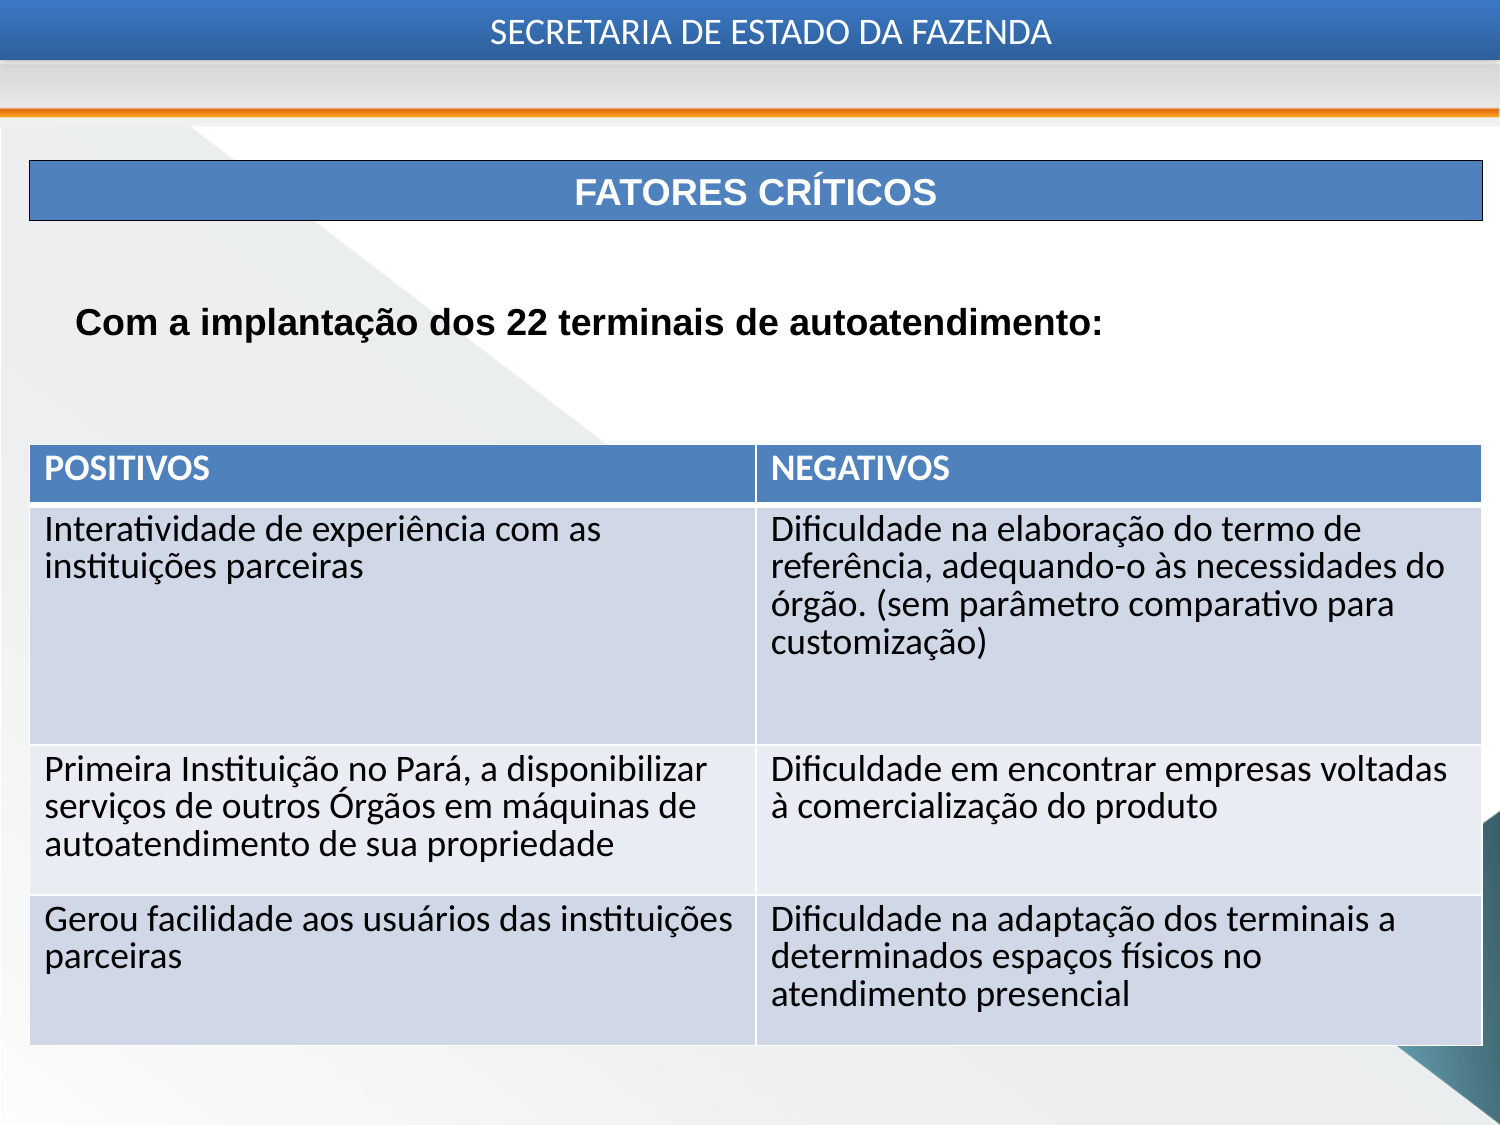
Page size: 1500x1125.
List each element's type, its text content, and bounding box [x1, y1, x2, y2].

text_box FATORES CRÍTICOS [29, 160, 1483, 221]
table_cell Primeira Instituição no Pará, a disponibilizar serviços de outros Órgãos em máquinas de autoatendimento de sua propriedade [30, 746, 755, 894]
text_box Com a implantação dos 22 terminais de autoatendimento: [60, 291, 1440, 351]
table_cell Interatividade de experiência com as instituições parceiras [30, 508, 755, 744]
text_box SECRETARIA DE ESTADO DA FAZENDA [0, 0, 1500, 60]
table_cell Dificuldade na elaboração do termo de referência, adequando-o às necessidades do órgão. (sem parâmetro comparativo para customização) [757, 508, 1481, 744]
table_header NEGATIVOS [757, 445, 1481, 502]
table_cell Dificuldade em encontrar empresas voltadas à comercialização do produto [757, 746, 1481, 894]
picture [0, 60, 1500, 1125]
table_cell Dificuldade na adaptação dos terminais a determinados espaços físicos no atendimento presencial [757, 896, 1481, 1045]
table_cell Gerou facilidade aos usuários das instituições parceiras [30, 896, 755, 1045]
table_header POSITIVOS [30, 445, 755, 502]
